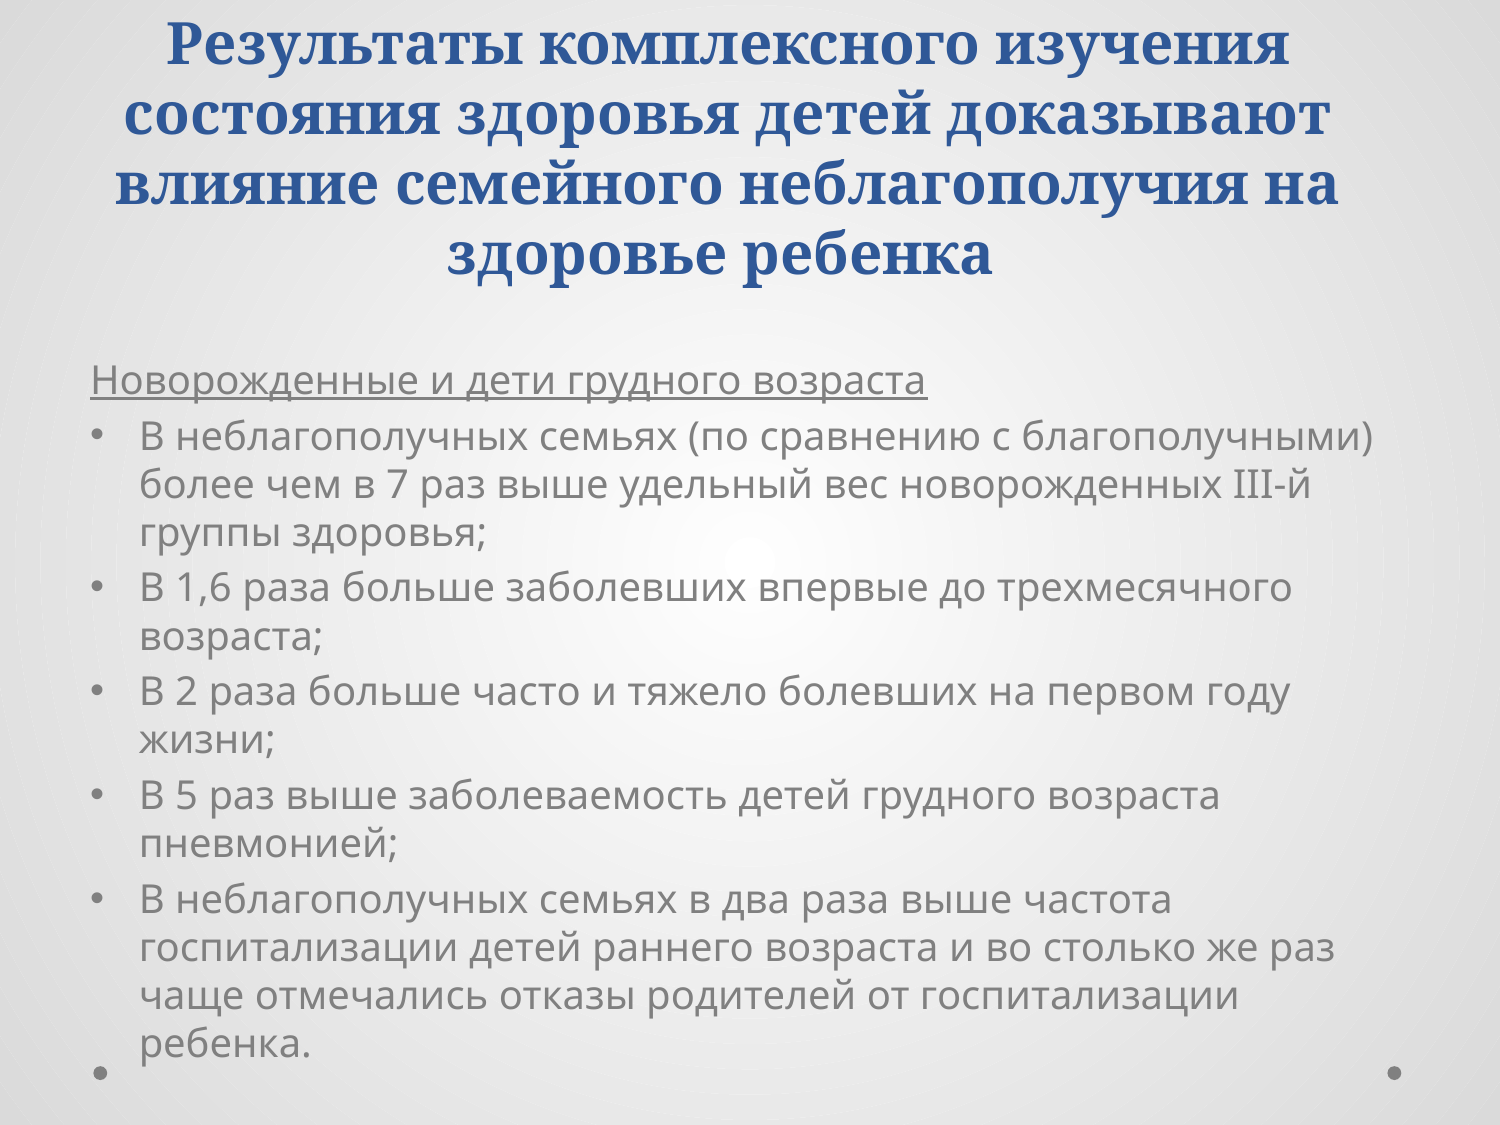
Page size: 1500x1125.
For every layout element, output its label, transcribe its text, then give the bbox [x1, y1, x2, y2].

list Новорожденные и дети грудного возраста В неблагополучных семьях (по сравнению с благополучными) более чем в 7 раз выше удельный вес новорожденных III-й группы здоровья; В 1,6 раза больше заболевших впервые до трехмесячного возраста; В 2 раза больше часто и тяжело болевших на первом году жизни; В 5 раз выше заболеваемость детей грудного возраста пневмонией; В неблагополучных семьях в два раза выше частота госпитализации детей раннего возраста и во столько же раз чаще отмечались отказы родителей от госпитализации ребенка. [75, 290, 1425, 1083]
title Результаты комплексного изучения состояния здоровья детей доказывают влияние семейного неблагополучия на здоровье ребенка [29, 30, 1427, 294]
